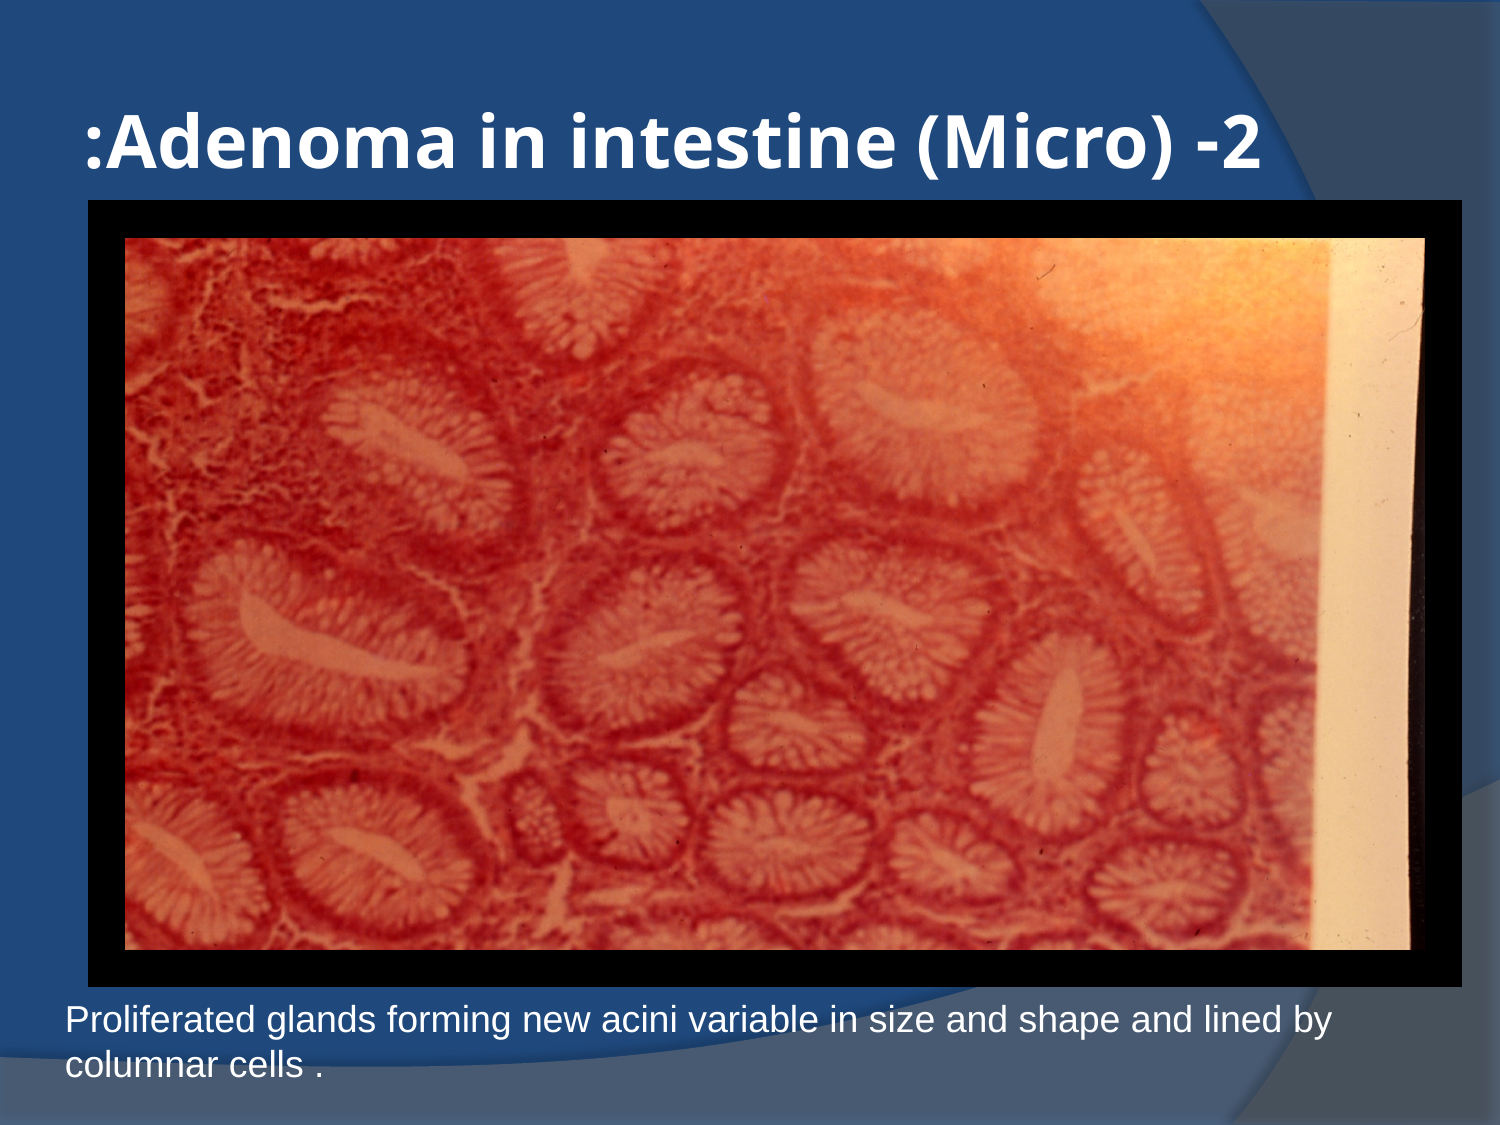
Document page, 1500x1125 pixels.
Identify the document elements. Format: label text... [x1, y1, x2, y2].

text_box Proliferated glands forming new acini variable in size and shape and lined by columnar cells . [50, 987, 1350, 1093]
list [124, 237, 1426, 951]
title 2- Adenoma in intestine (Micro): [75, 45, 1300, 233]
